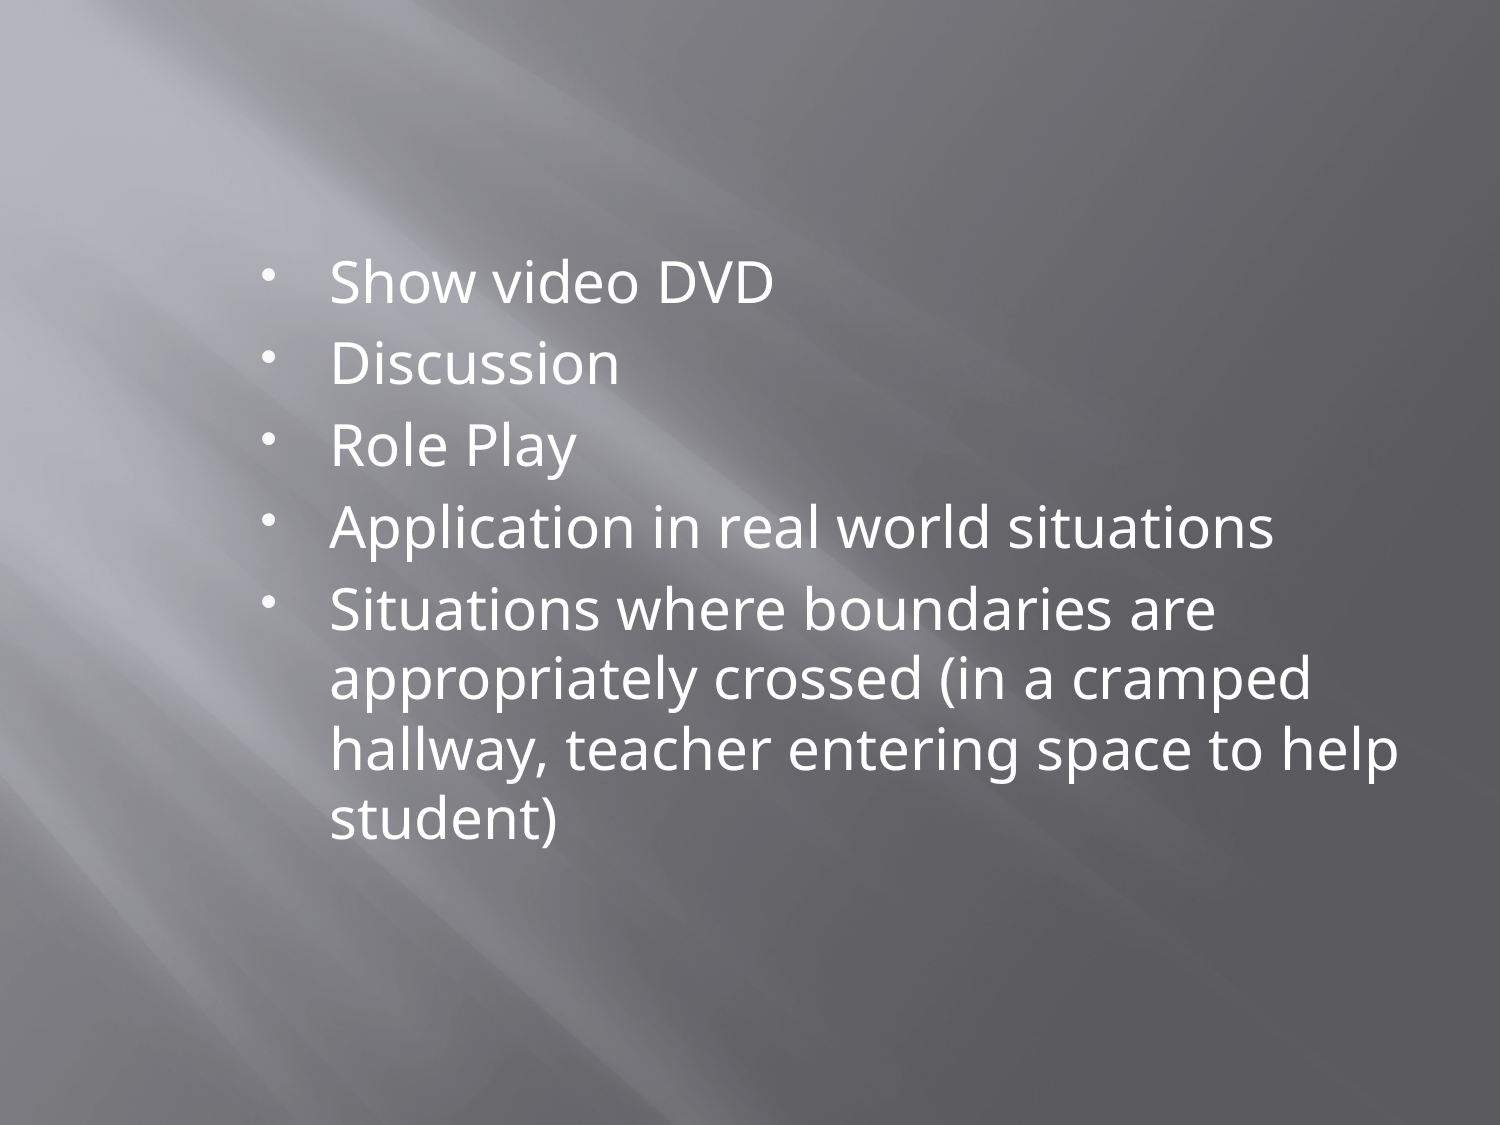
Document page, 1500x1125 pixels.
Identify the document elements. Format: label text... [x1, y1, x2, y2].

list Show video DVD Discussion Role Play Application in real world situations Situations where boundaries are appropriately crossed (in a cramped hallway, teacher entering space to help student) [225, 237, 1500, 988]
